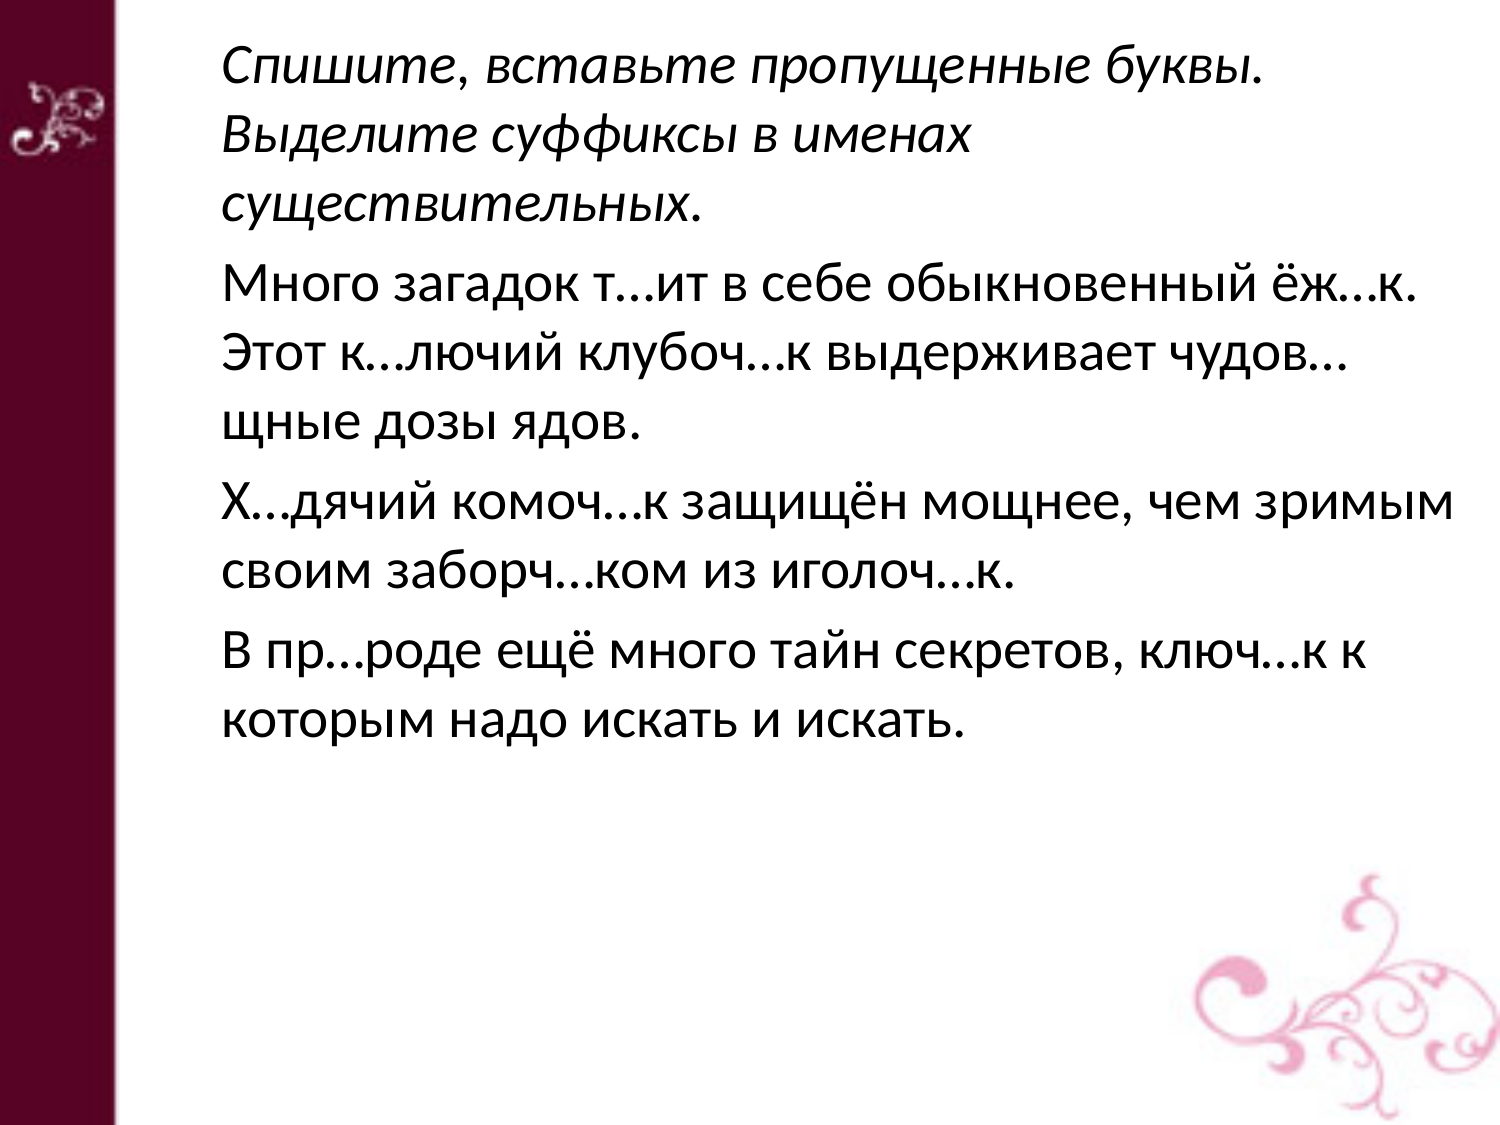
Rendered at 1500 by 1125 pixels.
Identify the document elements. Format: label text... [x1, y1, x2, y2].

list Спишите, вставьте пропущенные буквы. Выделите суффиксы в именах существительных. Много загадок т…ит в себе обыкновенный ёж…к. Этот к…лючий клубоч…к выдерживает чудов…щные дозы ядов. Х…дячий комоч…к защищён мощнее, чем зримым своим заборч…ком из иголоч…к. В пр…роде ещё много тайн секретов, ключ…к к которым надо искать и искать. [206, 19, 1474, 762]
picture [0, 0, 1500, 1125]
